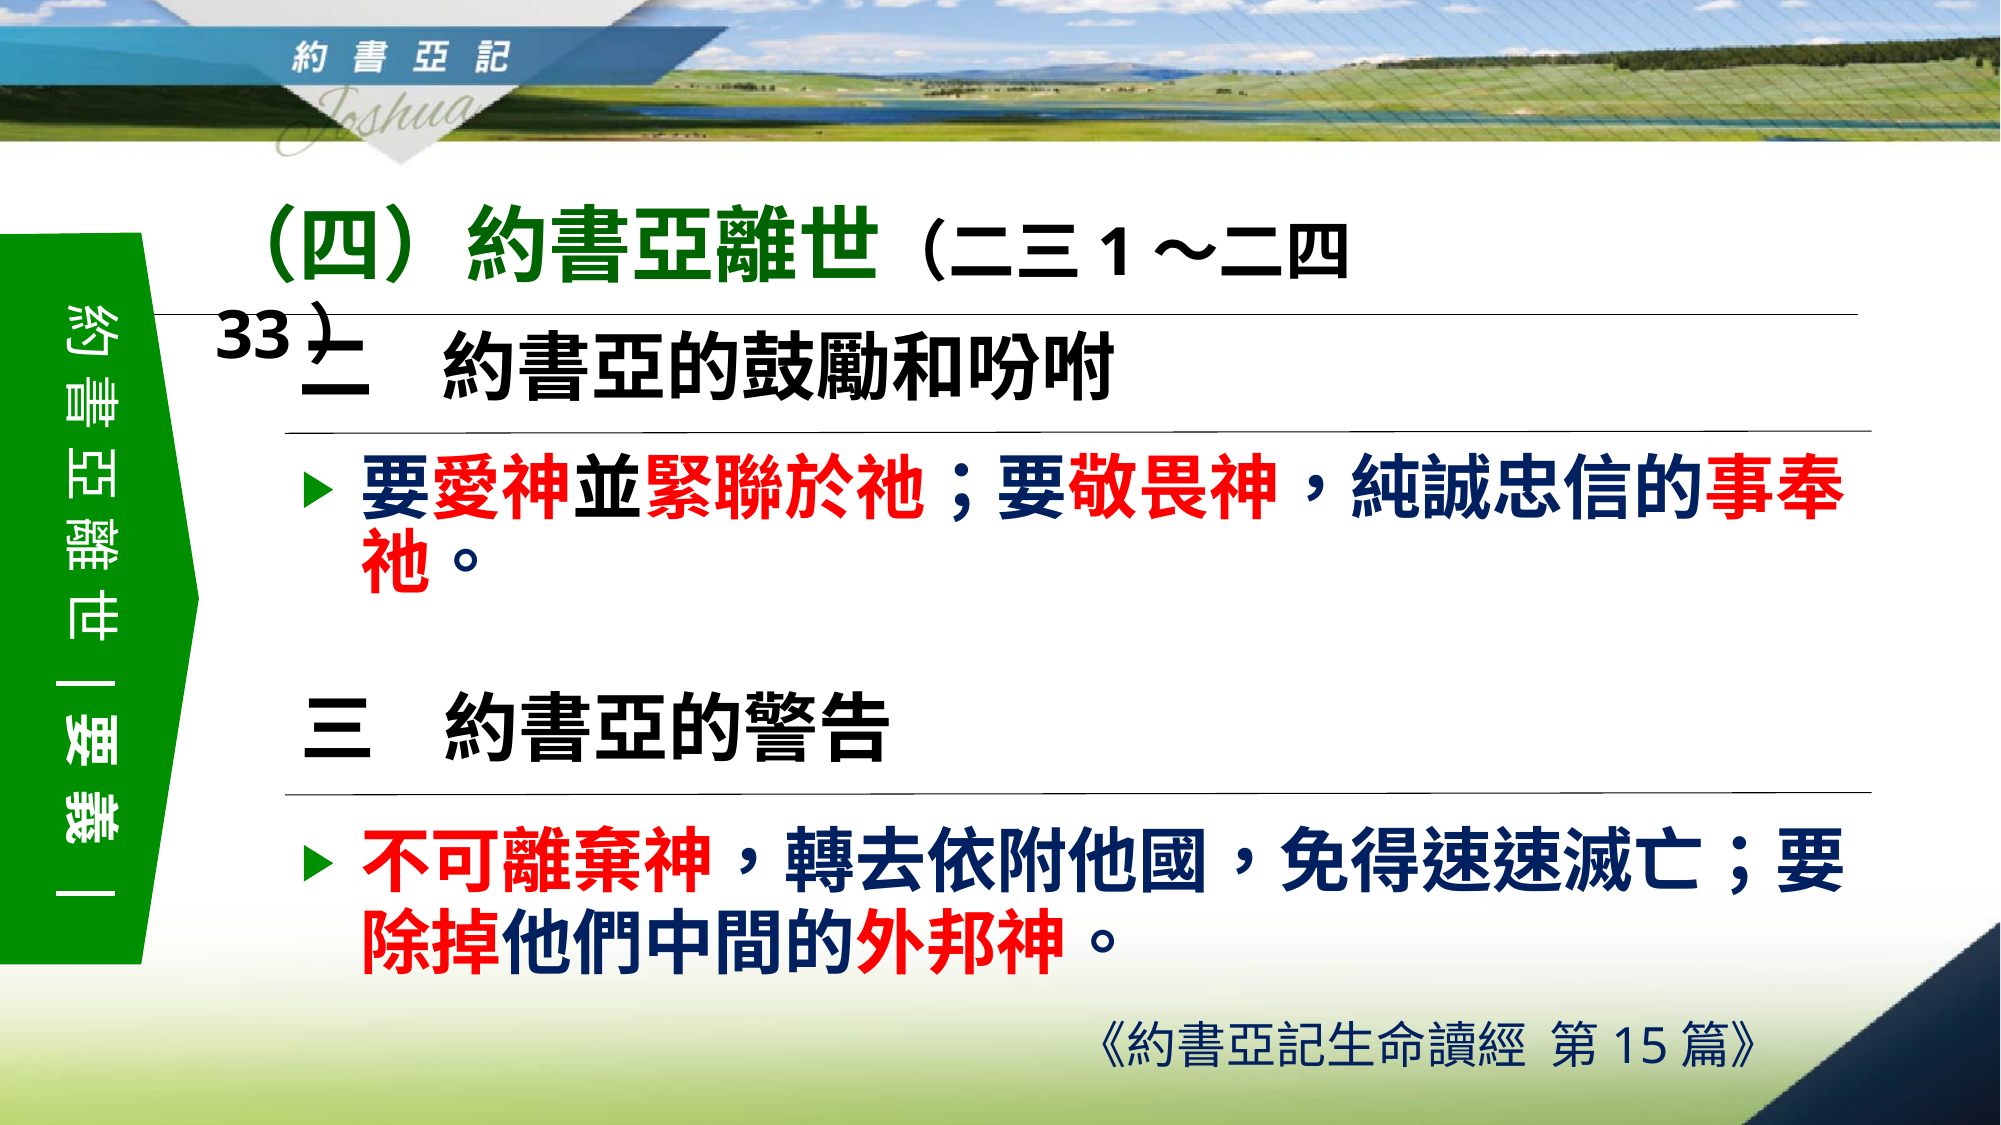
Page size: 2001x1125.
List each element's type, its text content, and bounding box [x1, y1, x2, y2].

text_box 拈鬮分配美地 要義 [38, 966, 137, 974]
text_box （四）約書亞離世（二三1～二四33） [200, 184, 1509, 314]
text_box 約書亞離世 要義 [36, 288, 135, 911]
text_box [302, 469, 336, 510]
text_box 二 約書亞的鼓勵和吩咐 [283, 328, 1229, 417]
text_box [0, 231, 200, 966]
text_box （四）約書亞離世（二三1～二四33） [200, 315, 1509, 380]
text_box 《約書亞記生命讀經 第15篇》 [1061, 1006, 1810, 1081]
text_box 要愛神並緊聯於祂；要敬畏神，純誠忠信的事奉祂。 [345, 447, 1905, 609]
text_box 三 約書亞的警告 [285, 689, 990, 778]
picture [0, 0, 2001, 1125]
text_box 不可離棄神，轉去依附他國，免得速速滅亡；要除掉他們中間的外邦神。 [345, 811, 1905, 990]
text_box [302, 842, 336, 884]
